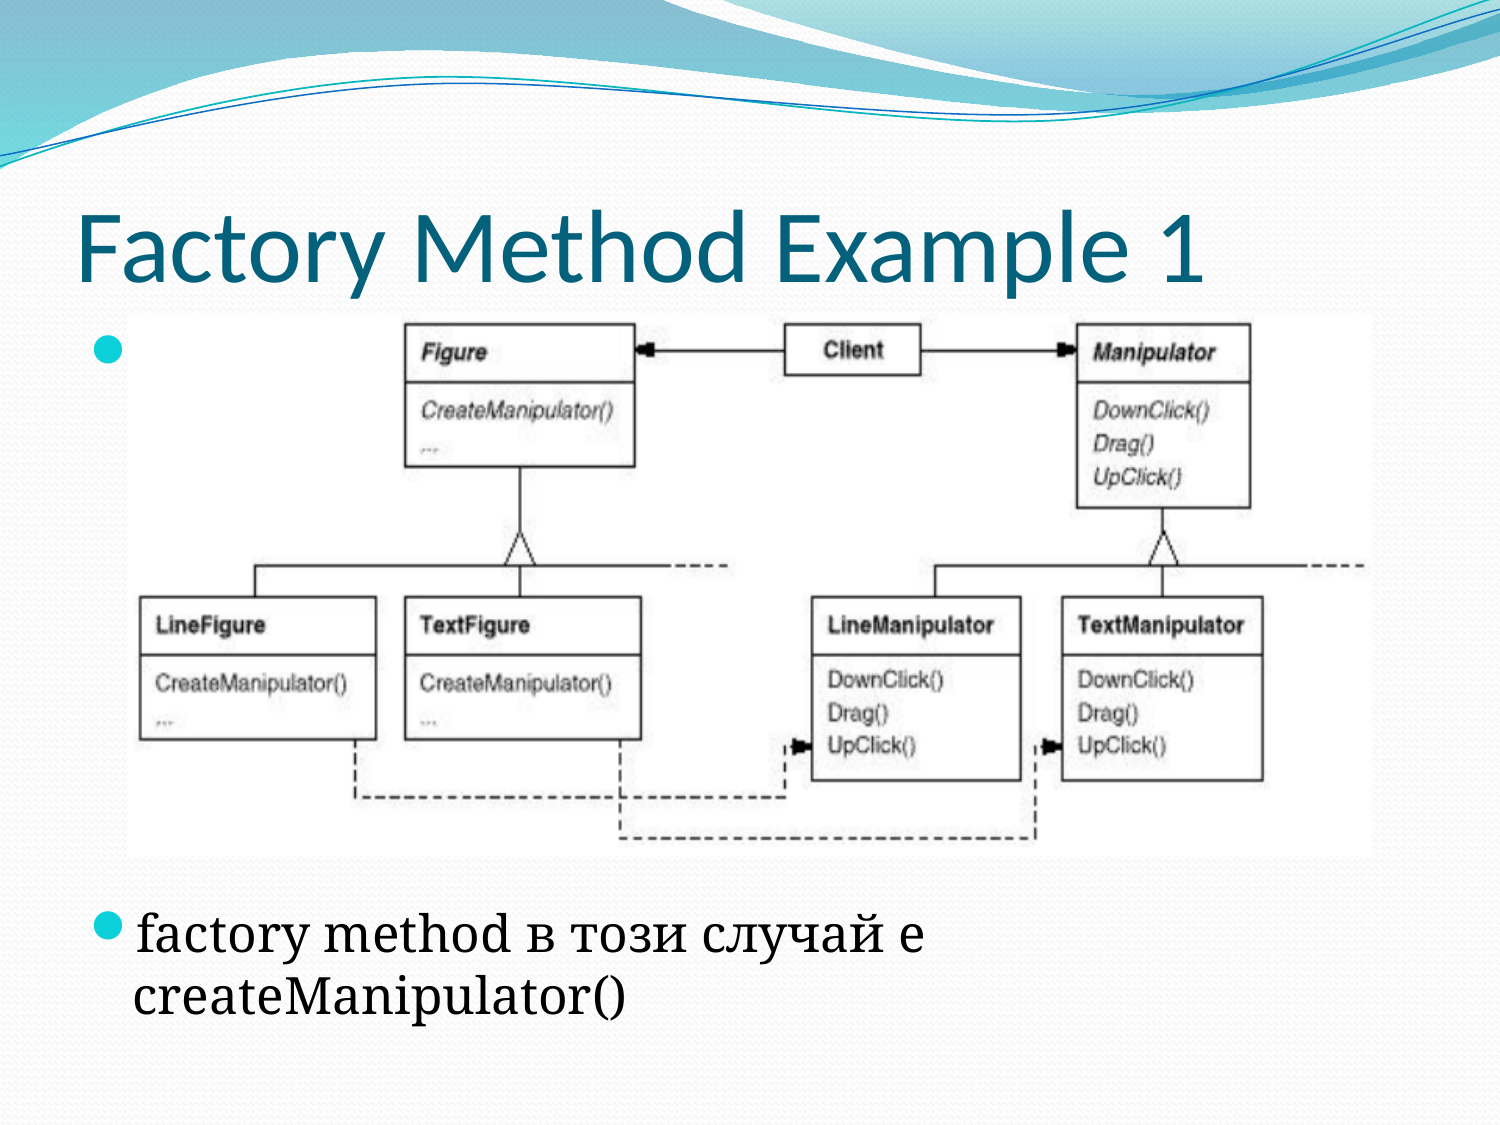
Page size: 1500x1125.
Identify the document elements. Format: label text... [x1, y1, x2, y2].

list Clients can also use factory methods: factory method в този случай е createManipulator() [75, 317, 1425, 1038]
title Abstract Factory Example 3 [120, 317, 1380, 868]
title Factory Method Example 1 [75, 115, 1425, 303]
picture [127, 314, 1373, 856]
